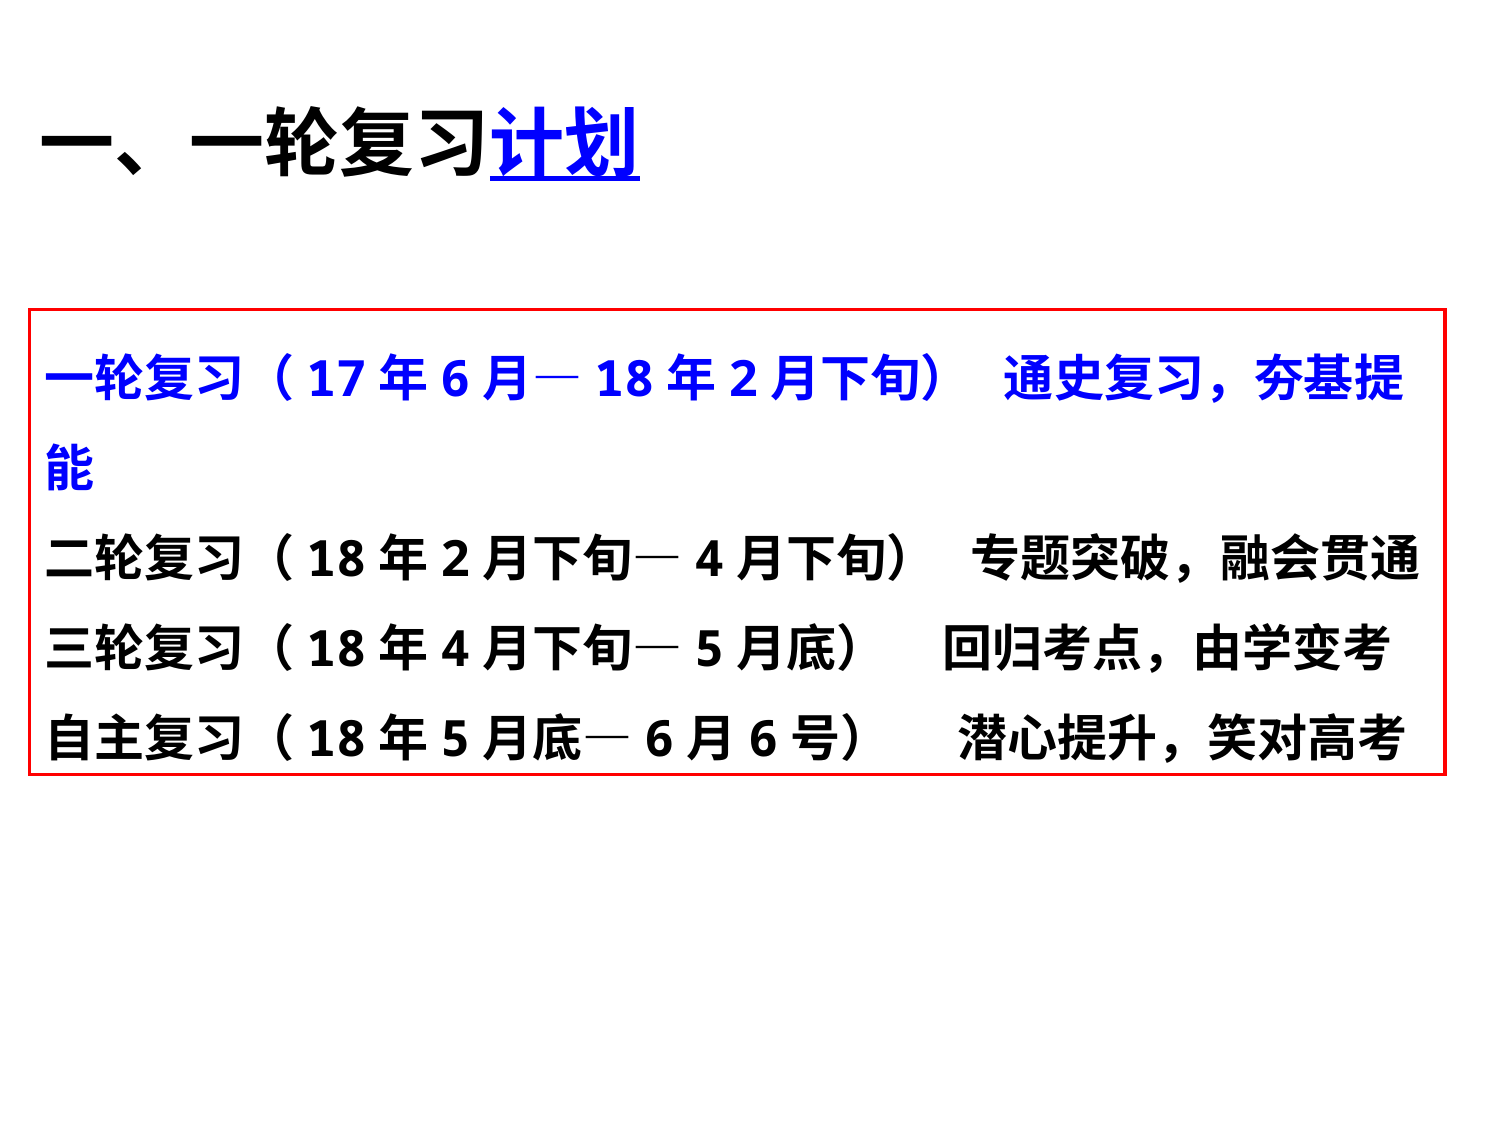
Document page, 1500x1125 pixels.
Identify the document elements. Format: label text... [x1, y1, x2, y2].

text_box 一、一轮复习计划 [24, 81, 975, 212]
text_box 一轮复习（17年6月—18年2月下旬） 通史复习，夯基提能 二轮复习（18年2月下旬—4月下旬） 专题突破，融会贯通 三轮复习（18年4月下旬—5月底） 回归考点，由学变考 自主复习（18年5月底—6月6号） 潜心提升，笑对高考 [29, 309, 1446, 775]
